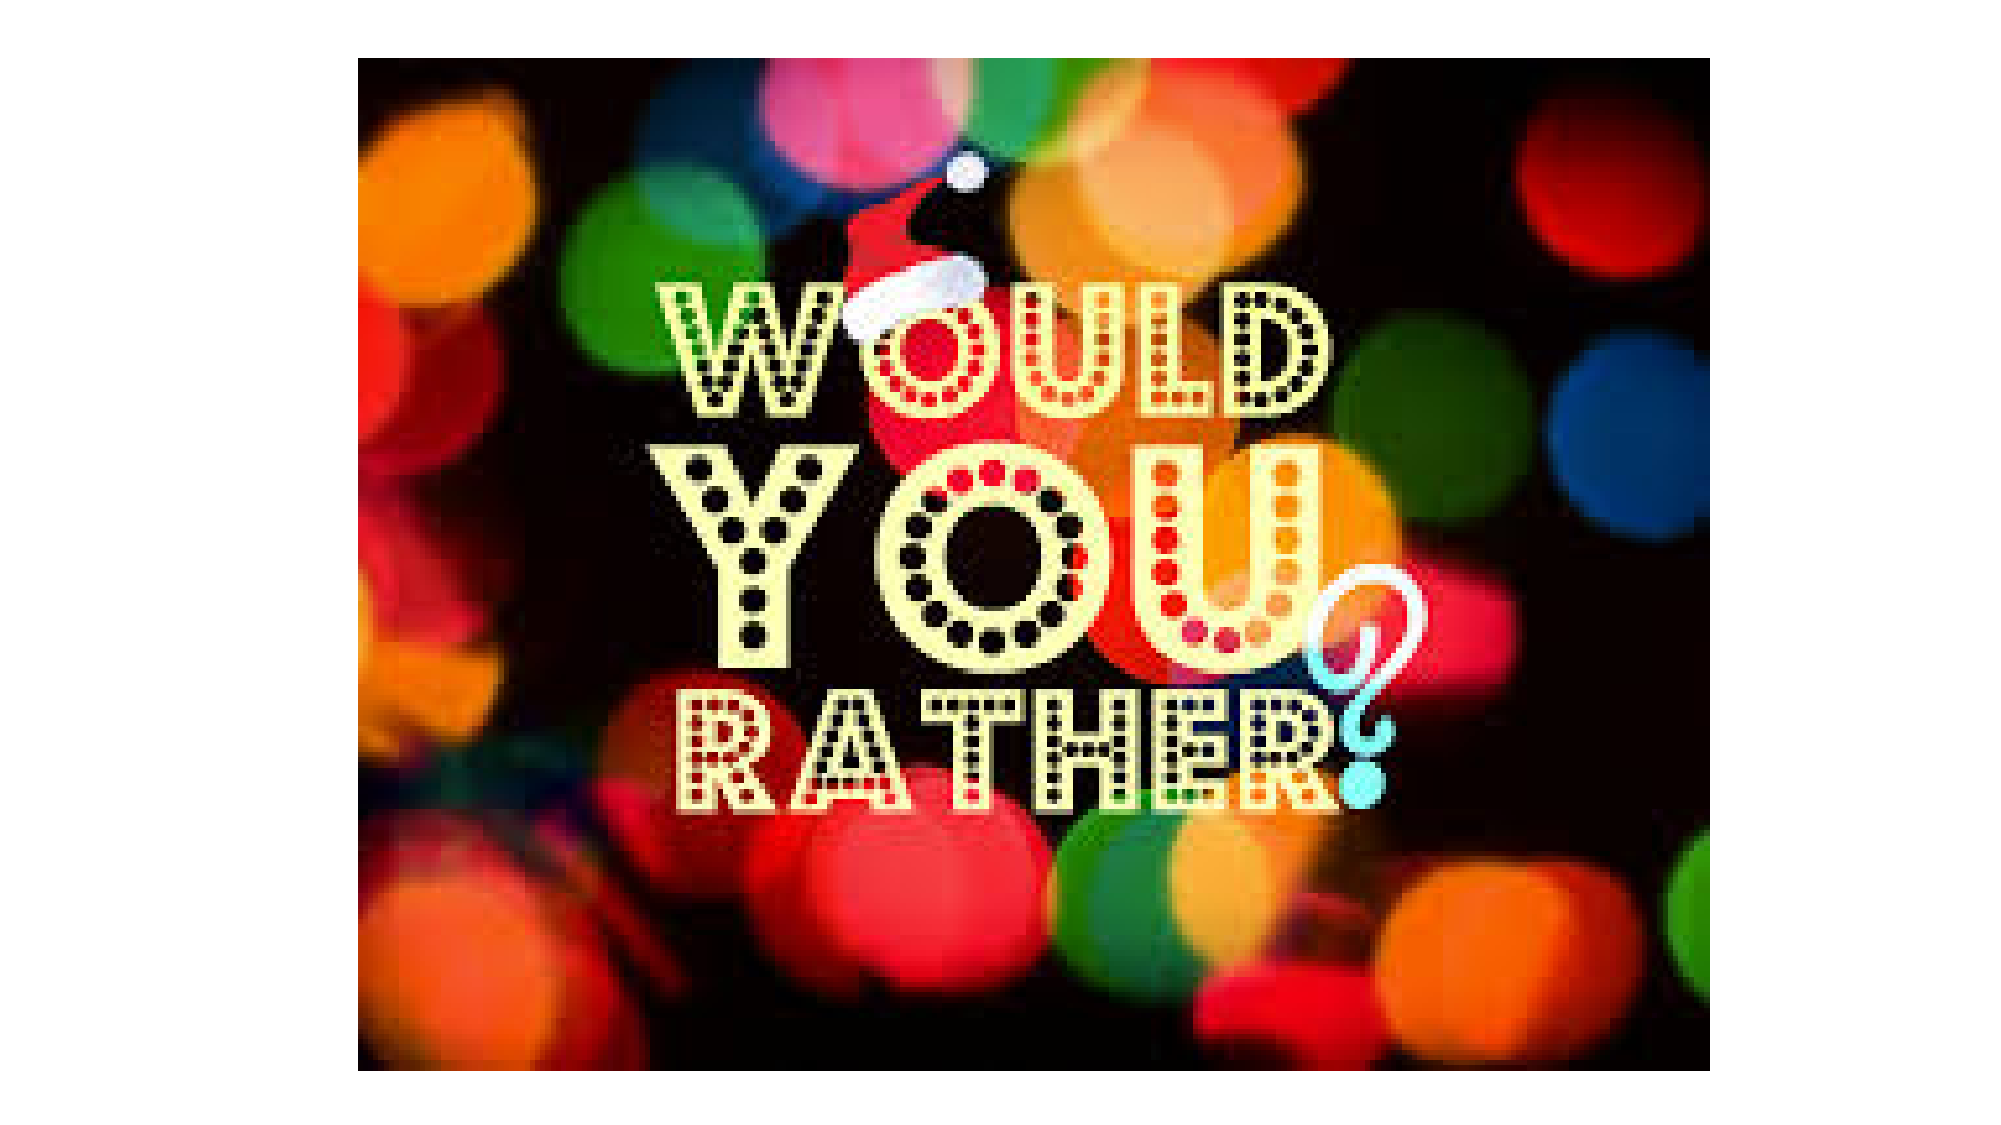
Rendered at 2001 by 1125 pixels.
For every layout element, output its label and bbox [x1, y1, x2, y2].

picture [358, 58, 1710, 1071]
